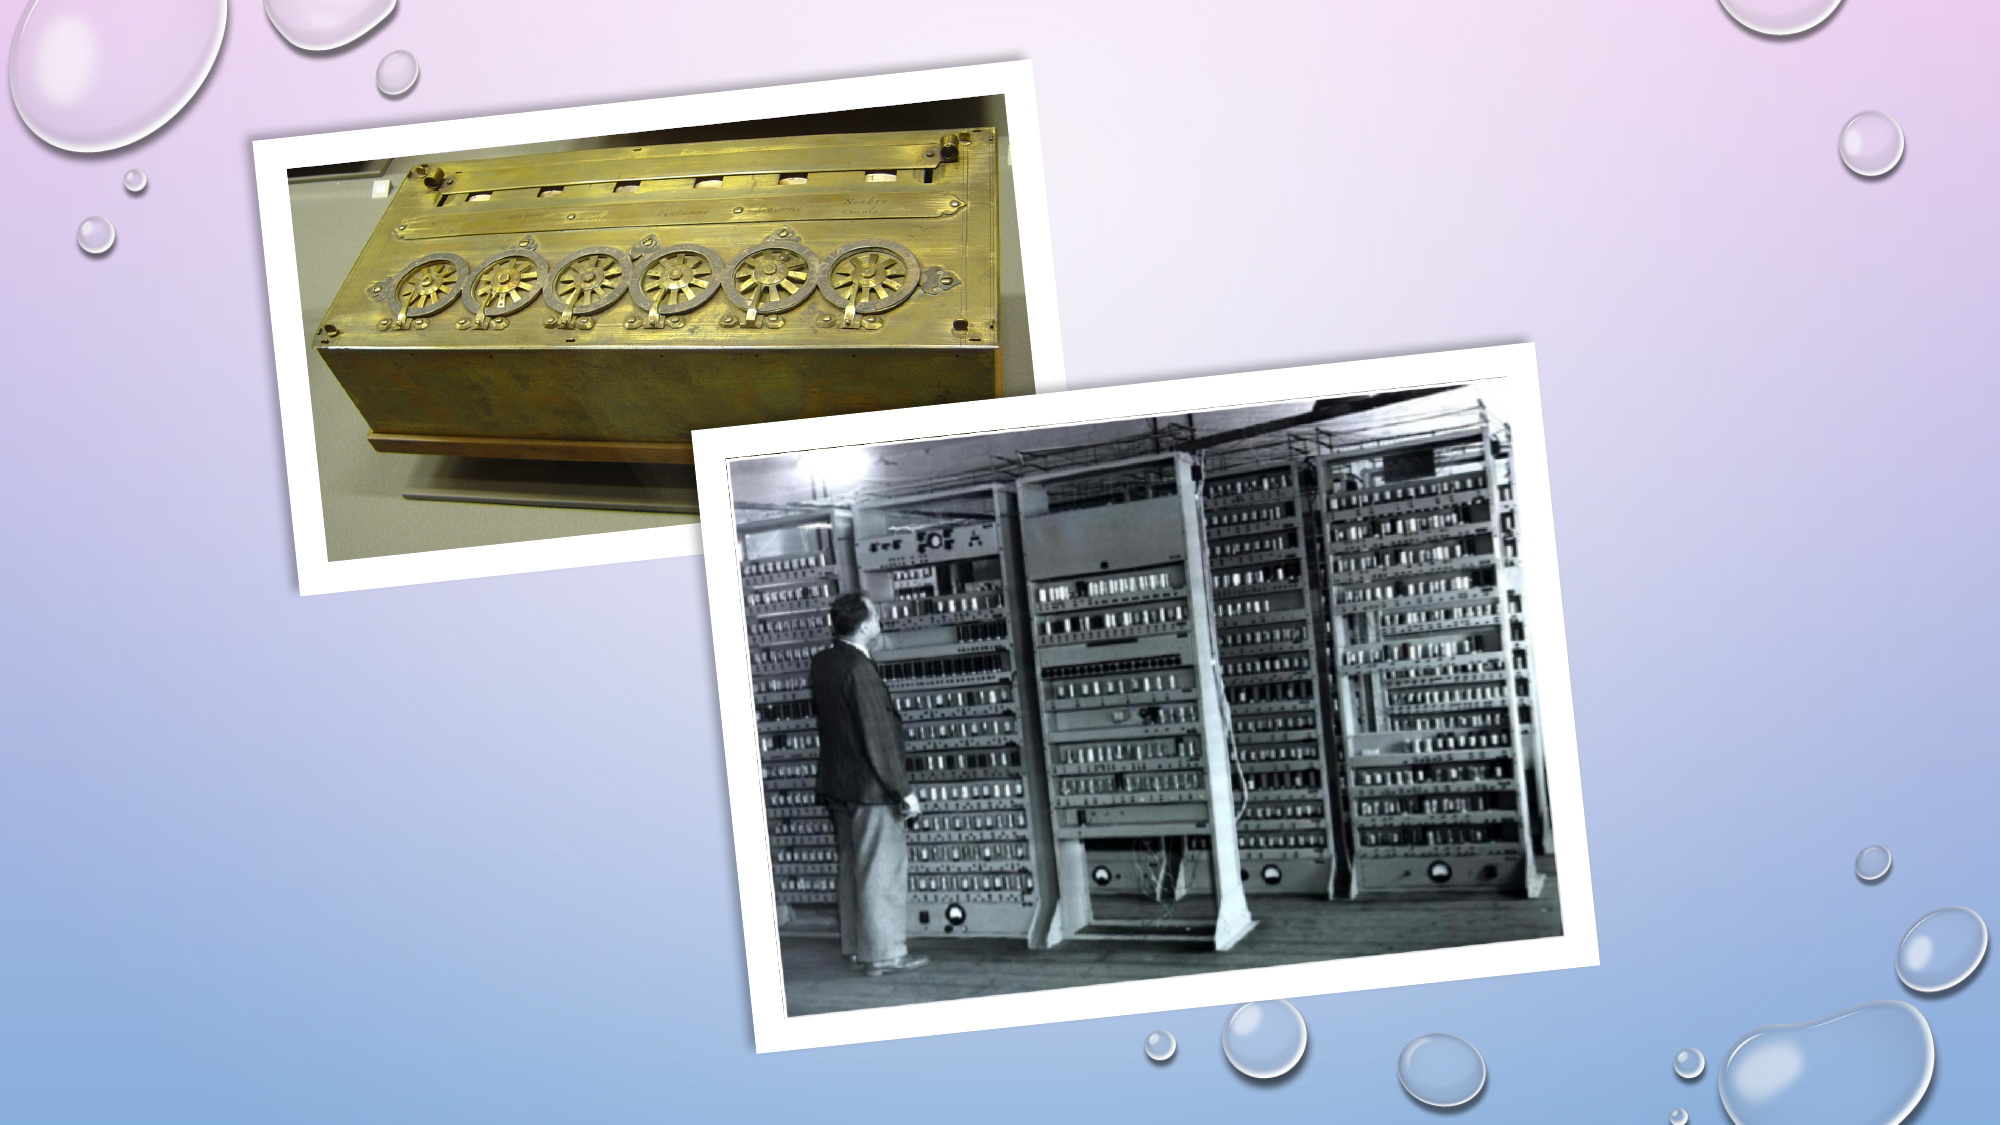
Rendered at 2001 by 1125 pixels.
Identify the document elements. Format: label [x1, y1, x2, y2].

list [304, 129, 1028, 526]
picture [0, 0, 2000, 1125]
